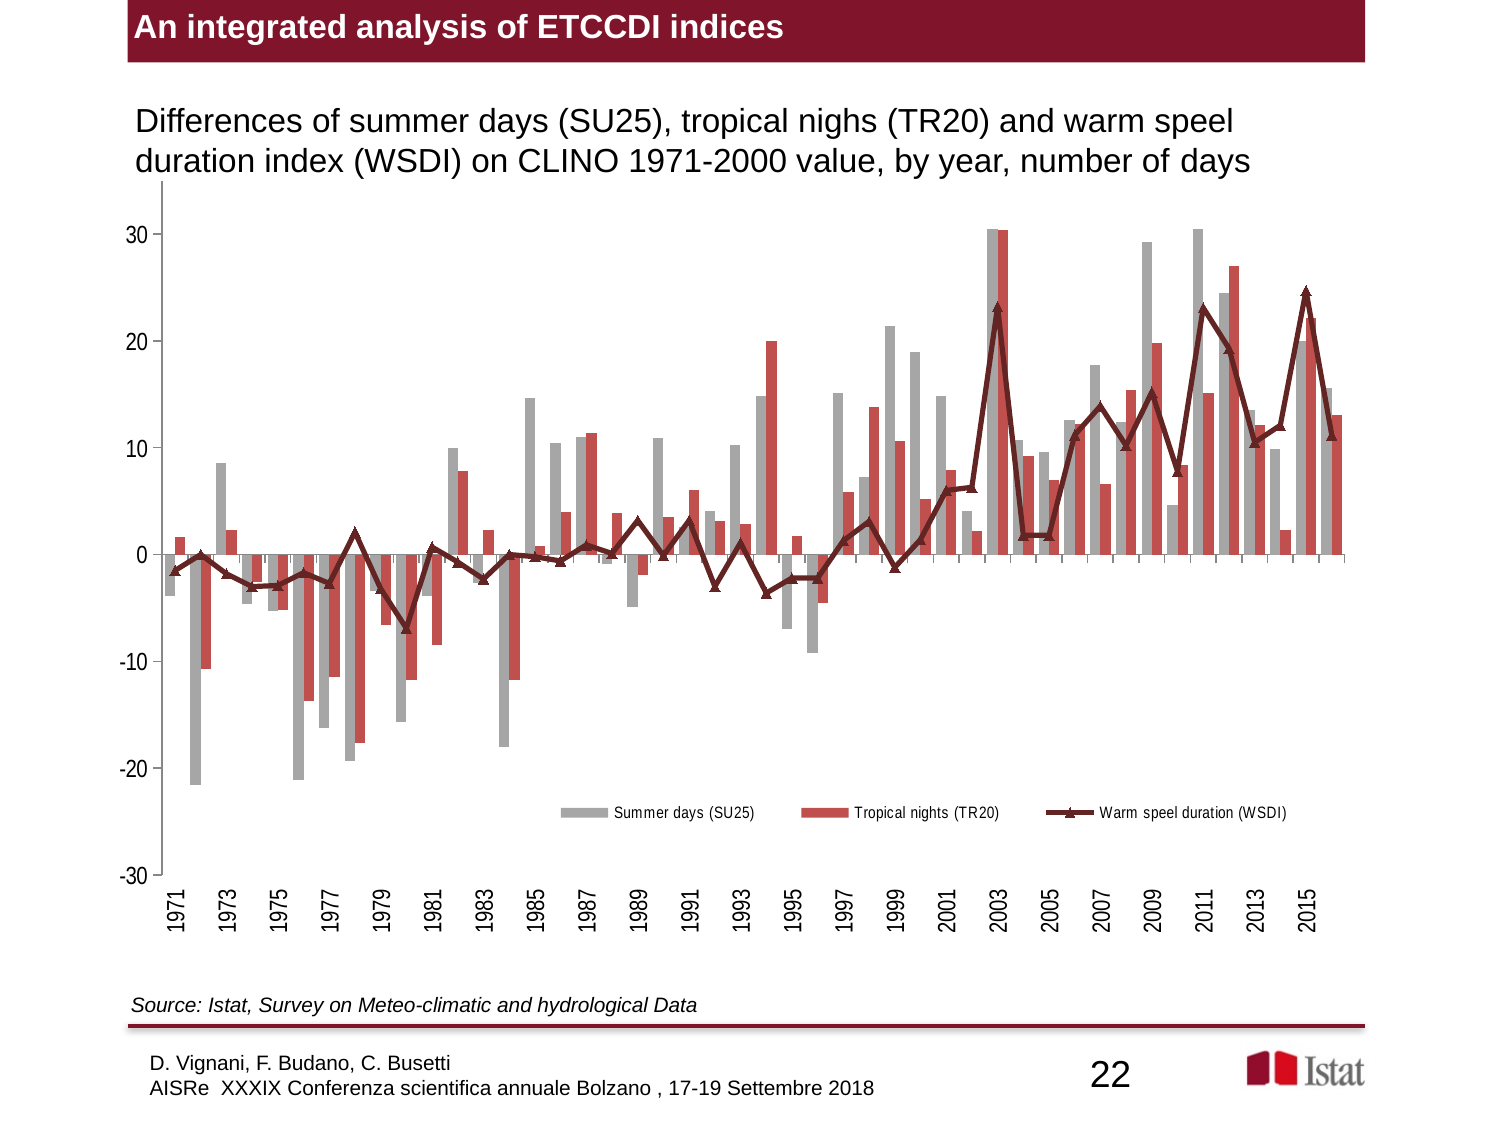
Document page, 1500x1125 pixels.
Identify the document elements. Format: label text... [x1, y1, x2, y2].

chart [107, 166, 1346, 934]
text_box An integrated analysis of ETCCDI indices [104, 5, 1425, 63]
text_box Source: Istat, Survey on Meteo-climatic and hydrological Data [115, 984, 740, 1025]
slide_number 22 [1074, 1042, 1425, 1103]
text_box Differences of summer days (SU25), tropical nighs (TR20) and warm speel duration index (WSDI) on CLINO 1971-2000 value, by year, number of days [126, 90, 1363, 149]
text_box D. Vignani, F. Budano, C. Busetti AISRe XXXIX Conferenza scientifica annuale Bolzano , 17-19 Settembre 2018 [134, 1042, 997, 1108]
